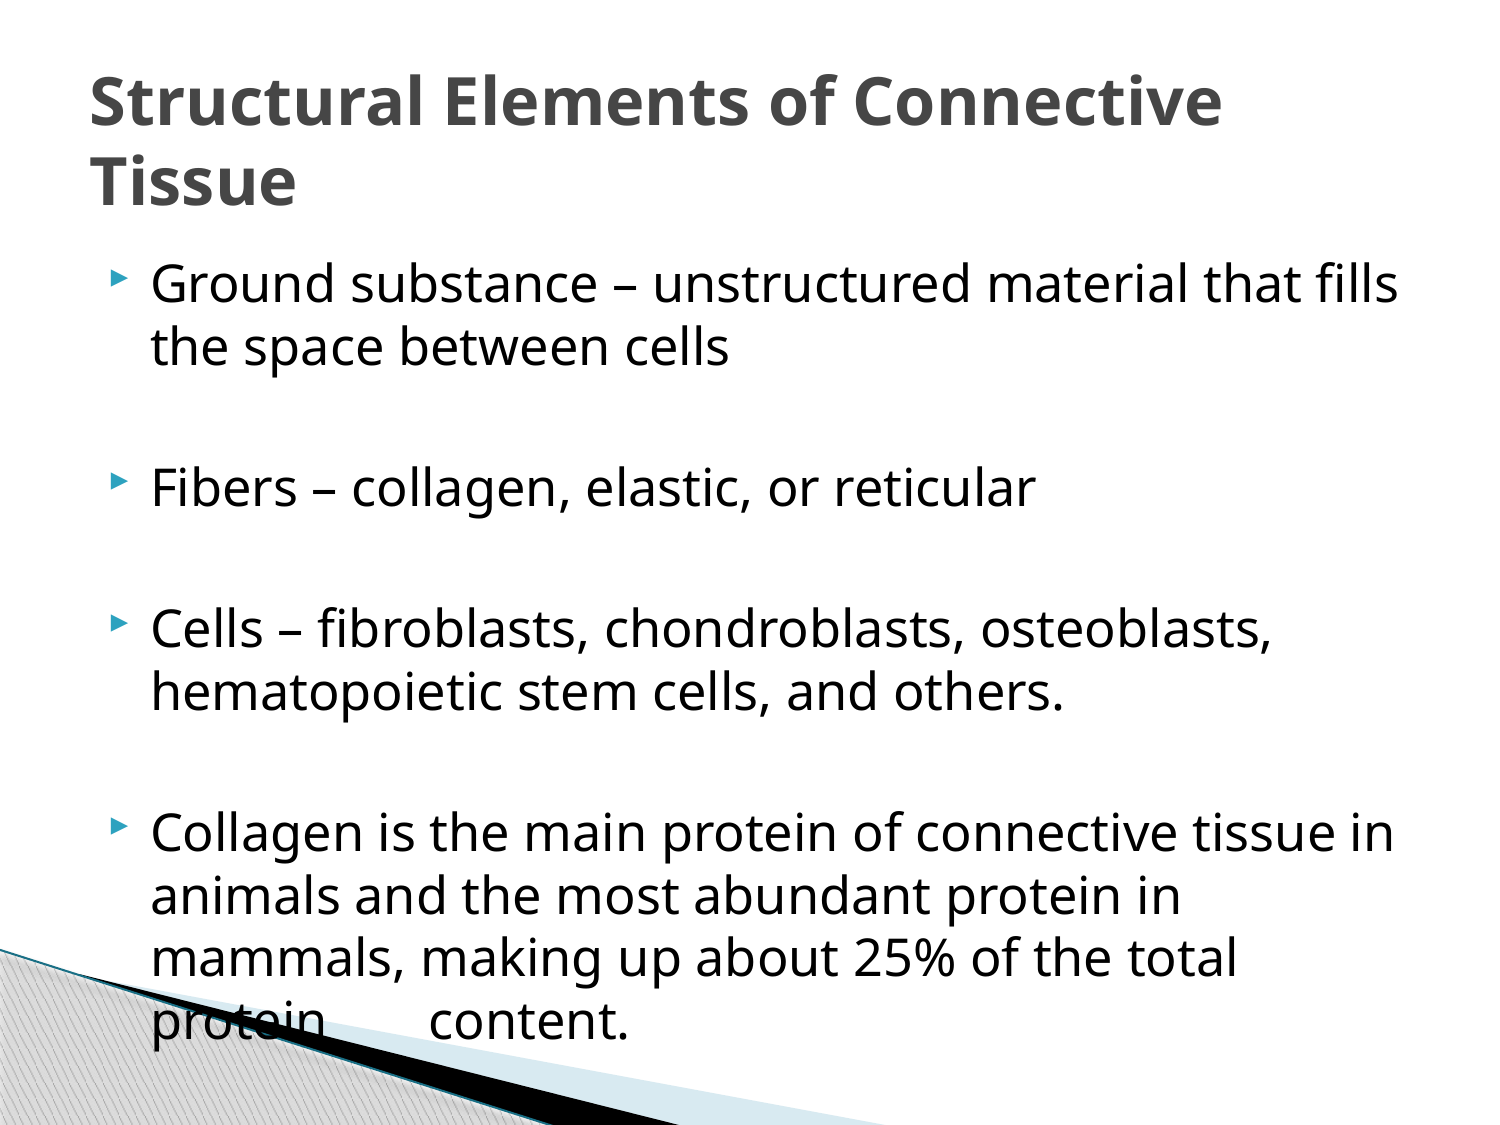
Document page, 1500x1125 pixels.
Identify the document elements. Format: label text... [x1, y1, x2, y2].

title Structural Elements of Connective Tissue [75, 45, 1425, 233]
list Ground substance – unstructured material that fills the space between cells Fibers – collagen, elastic, or reticular Cells – fibroblasts, chondroblasts, osteoblasts, hematopoietic stem cells, and others. Collagen is the main protein of connective tissue in animals and the most abundant protein in mammals, making up about 25% of the total protein content. [75, 243, 1425, 1063]
